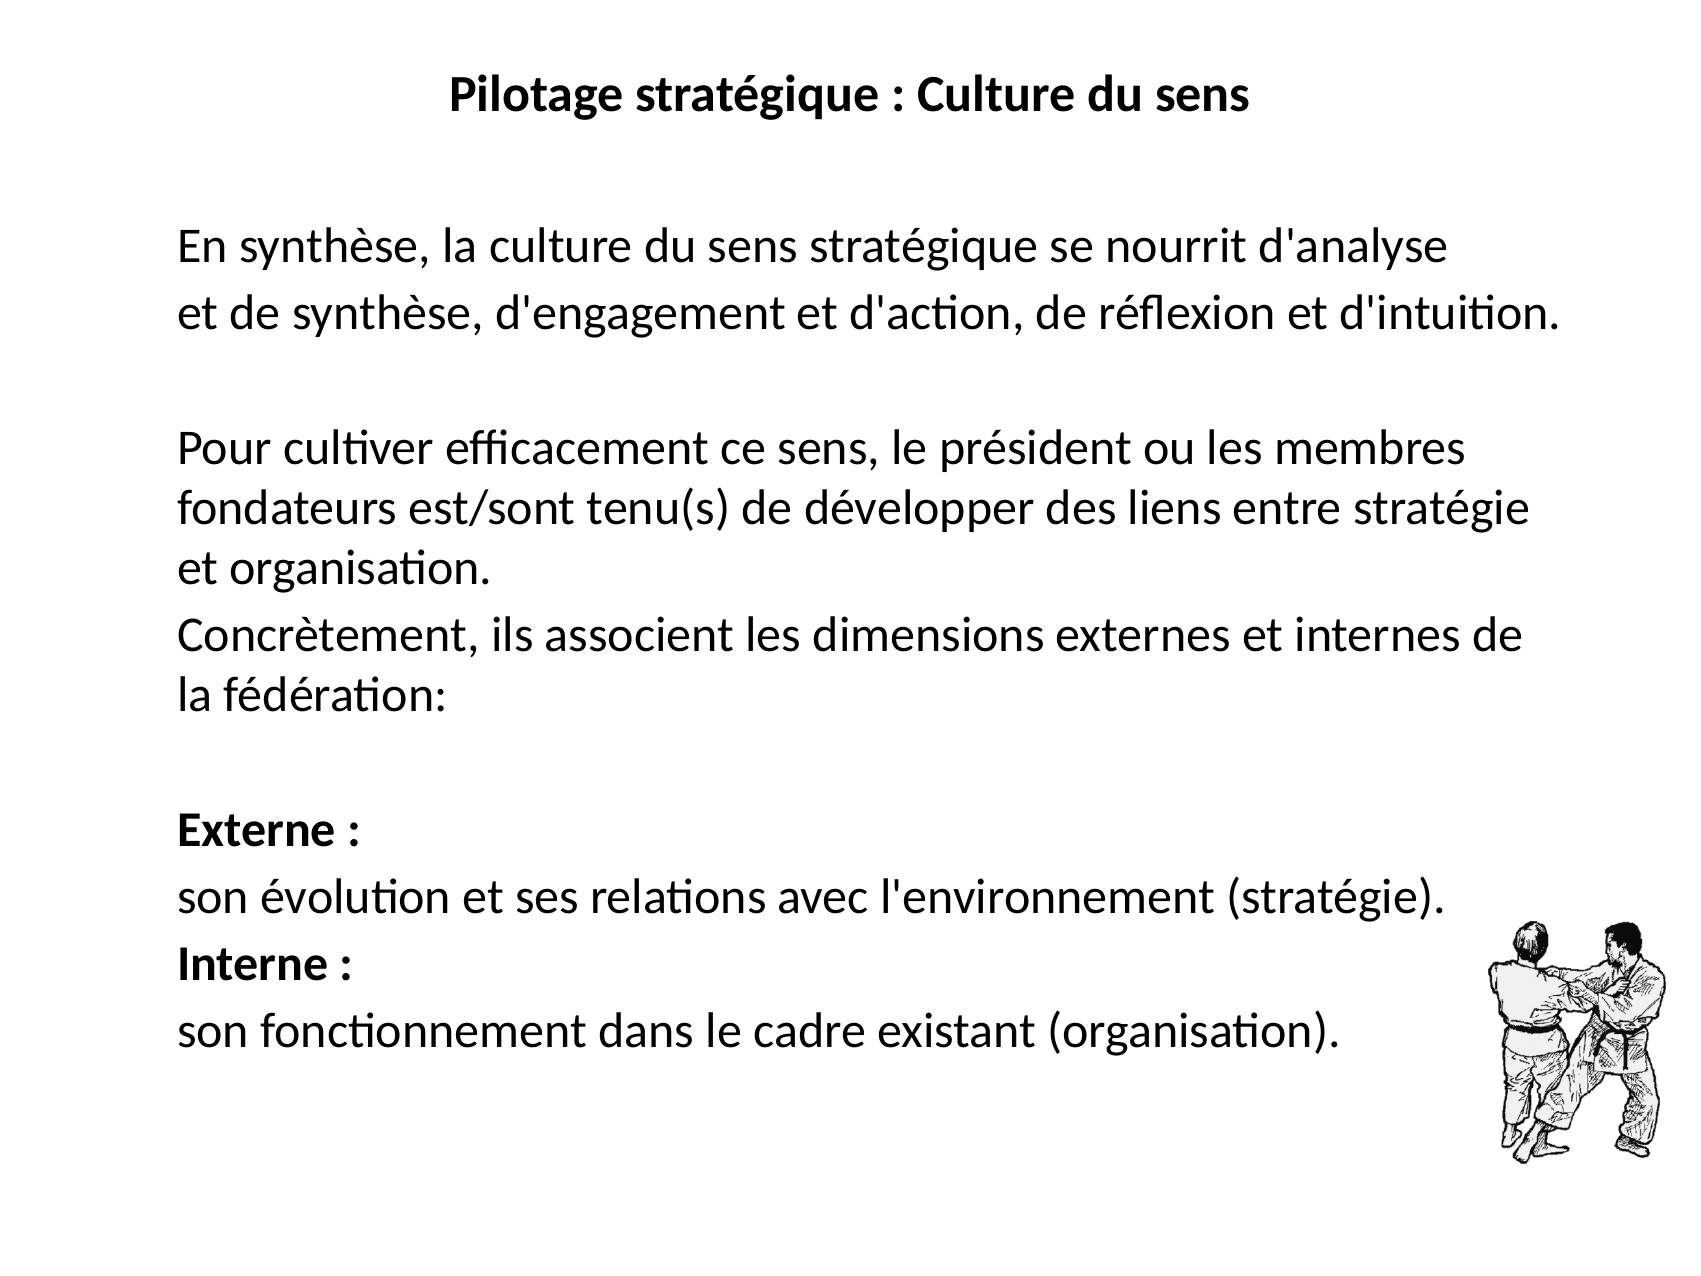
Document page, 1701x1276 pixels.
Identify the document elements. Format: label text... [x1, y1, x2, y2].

text_box Pilotage stratégique : Culture du sens [0, 58, 1701, 152]
text_box En synthèse, la culture du sens stratégique se nourrit d'analyse et de synthèse, d'engagement et d'action, de réflexion et d'intuition. Pour cultiver efficacement ce sens, le président ou les membres fondateurs est/sont tenu(s) de développer des liens entre stratégie et organisation. Concrètement, ils associent les dimensions externes et internes de la fédération: Externe : son évolution et ses relations avec l'environnement (stratégie). Interne : son fonctionnement dans le cadre existant (organisation). [177, 212, 1571, 1061]
picture [1487, 920, 1666, 1165]
